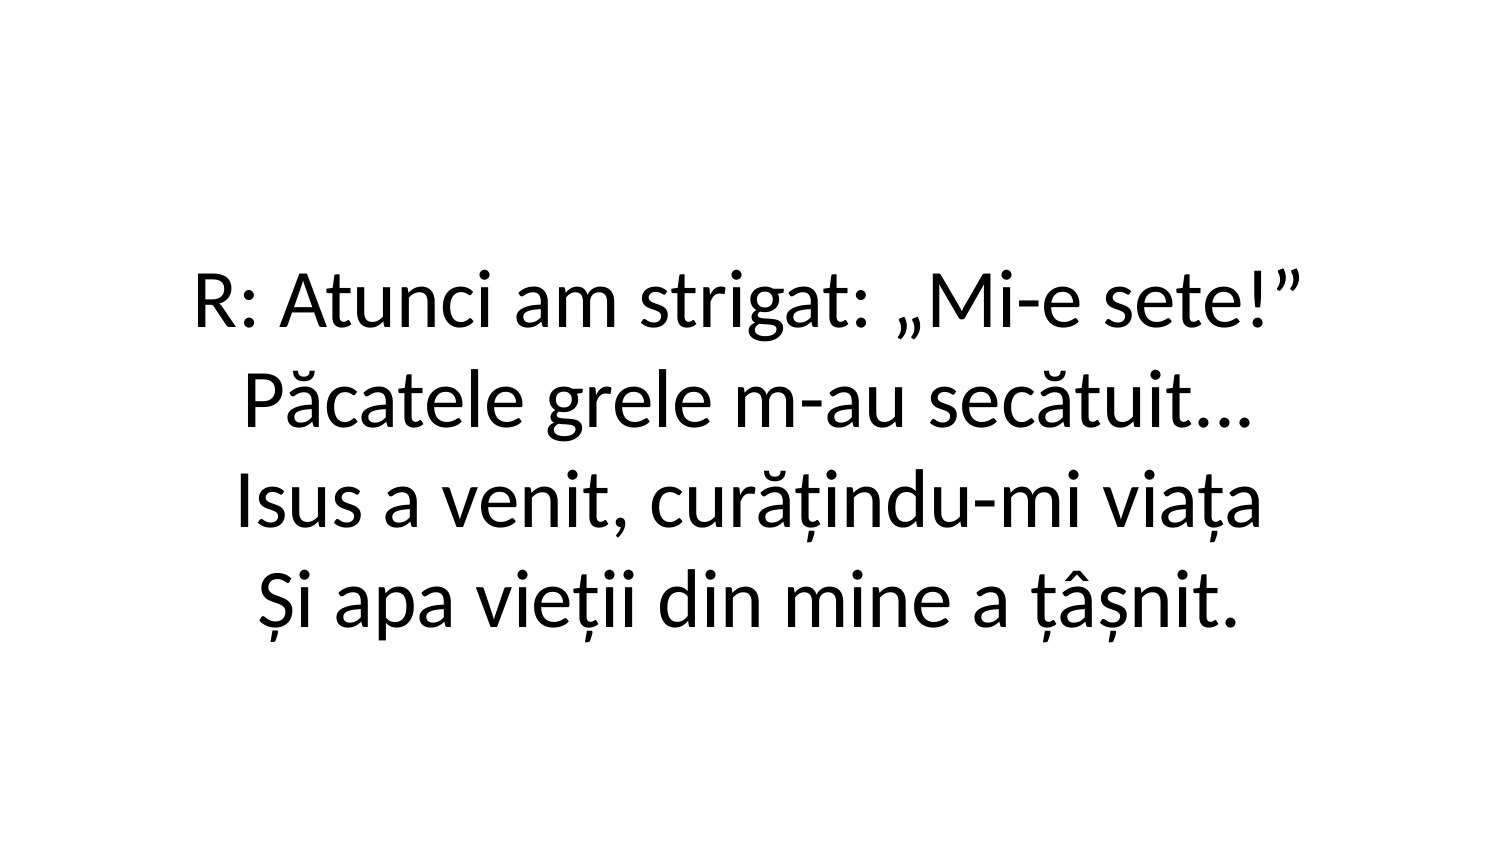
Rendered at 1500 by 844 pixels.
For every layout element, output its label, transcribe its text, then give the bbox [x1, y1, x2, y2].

text_box R: Atunci am strigat: „Mi-e sete!” Păcatele grele m-au secătuit... Isus a venit, curățindu-mi viața Și apa vieții din mine a țâșnit. [178, 192, 1322, 652]
